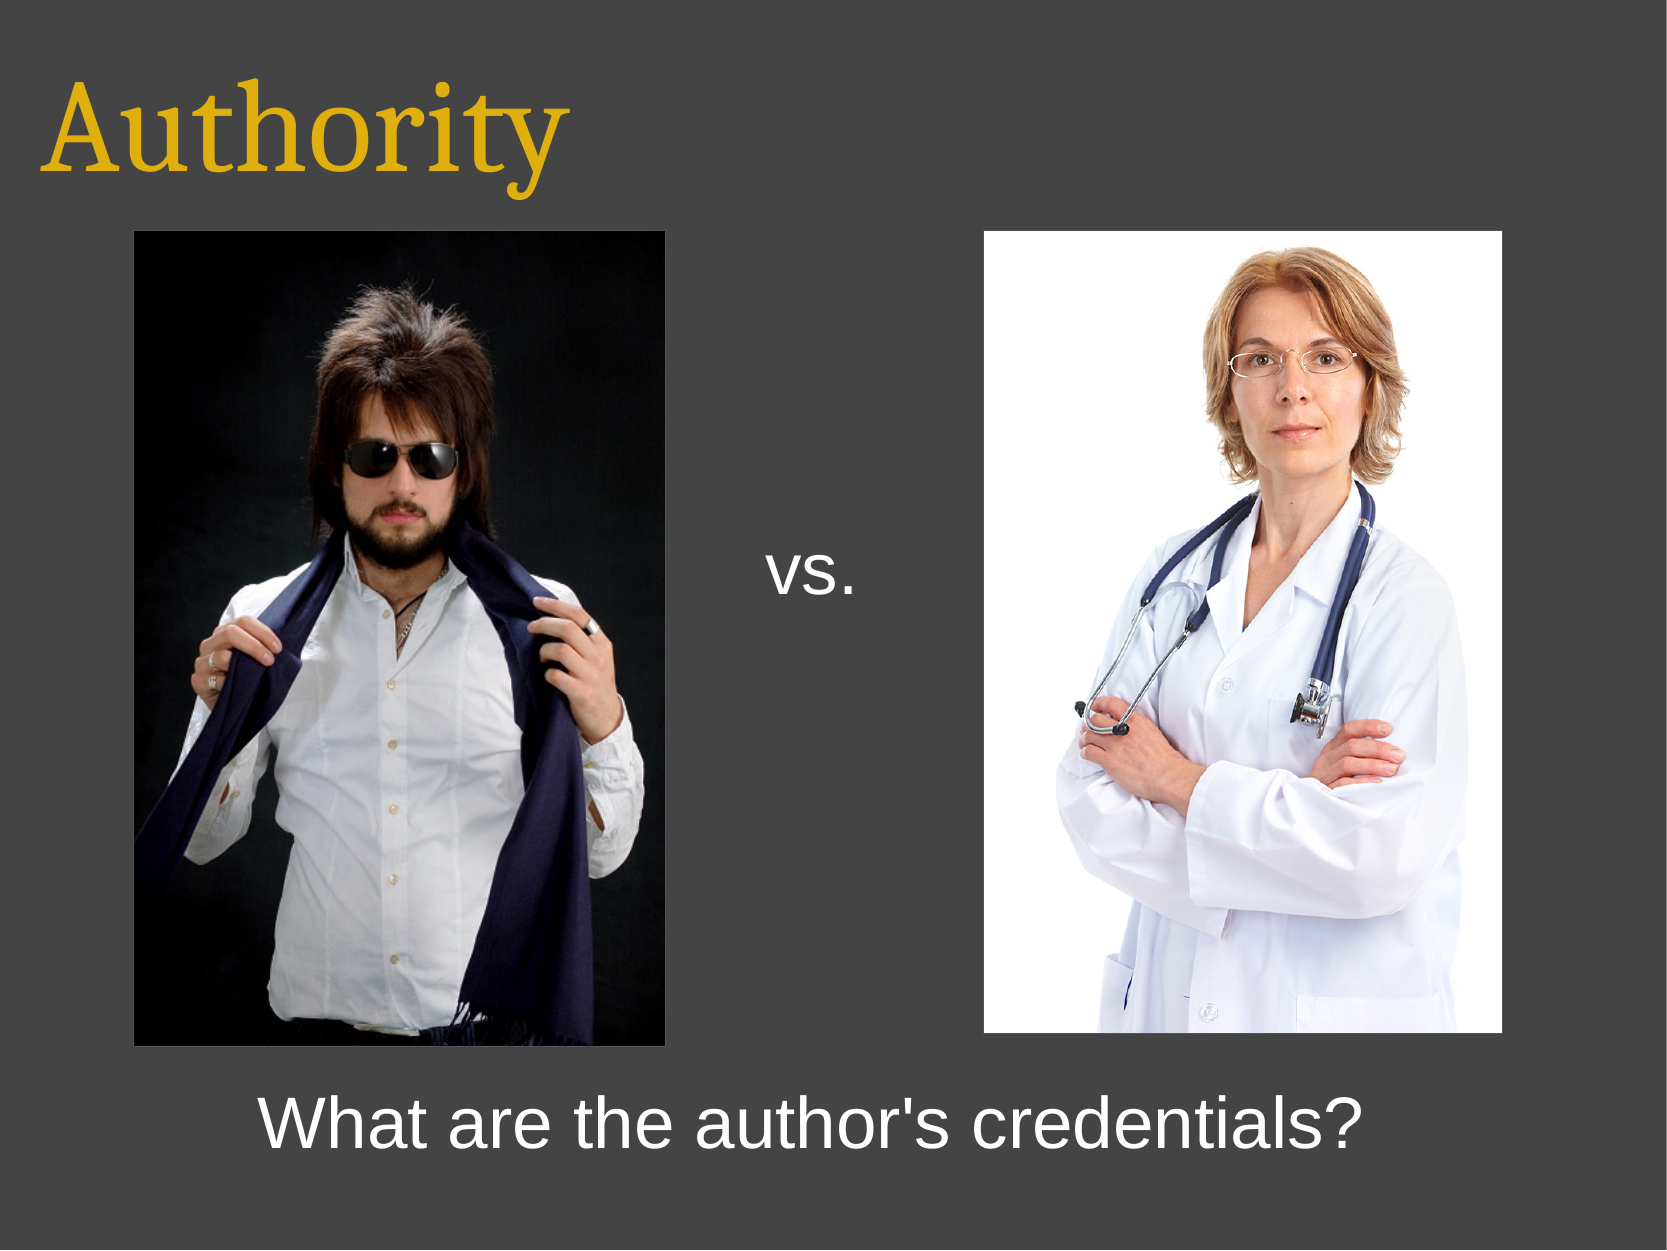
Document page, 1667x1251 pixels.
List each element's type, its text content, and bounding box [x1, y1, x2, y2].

text_box What are the author's credentials? [155, 1081, 1469, 1166]
text_box vs. [749, 528, 875, 612]
title Authority [40, 50, 1626, 207]
picture [0, 0, 1667, 1250]
